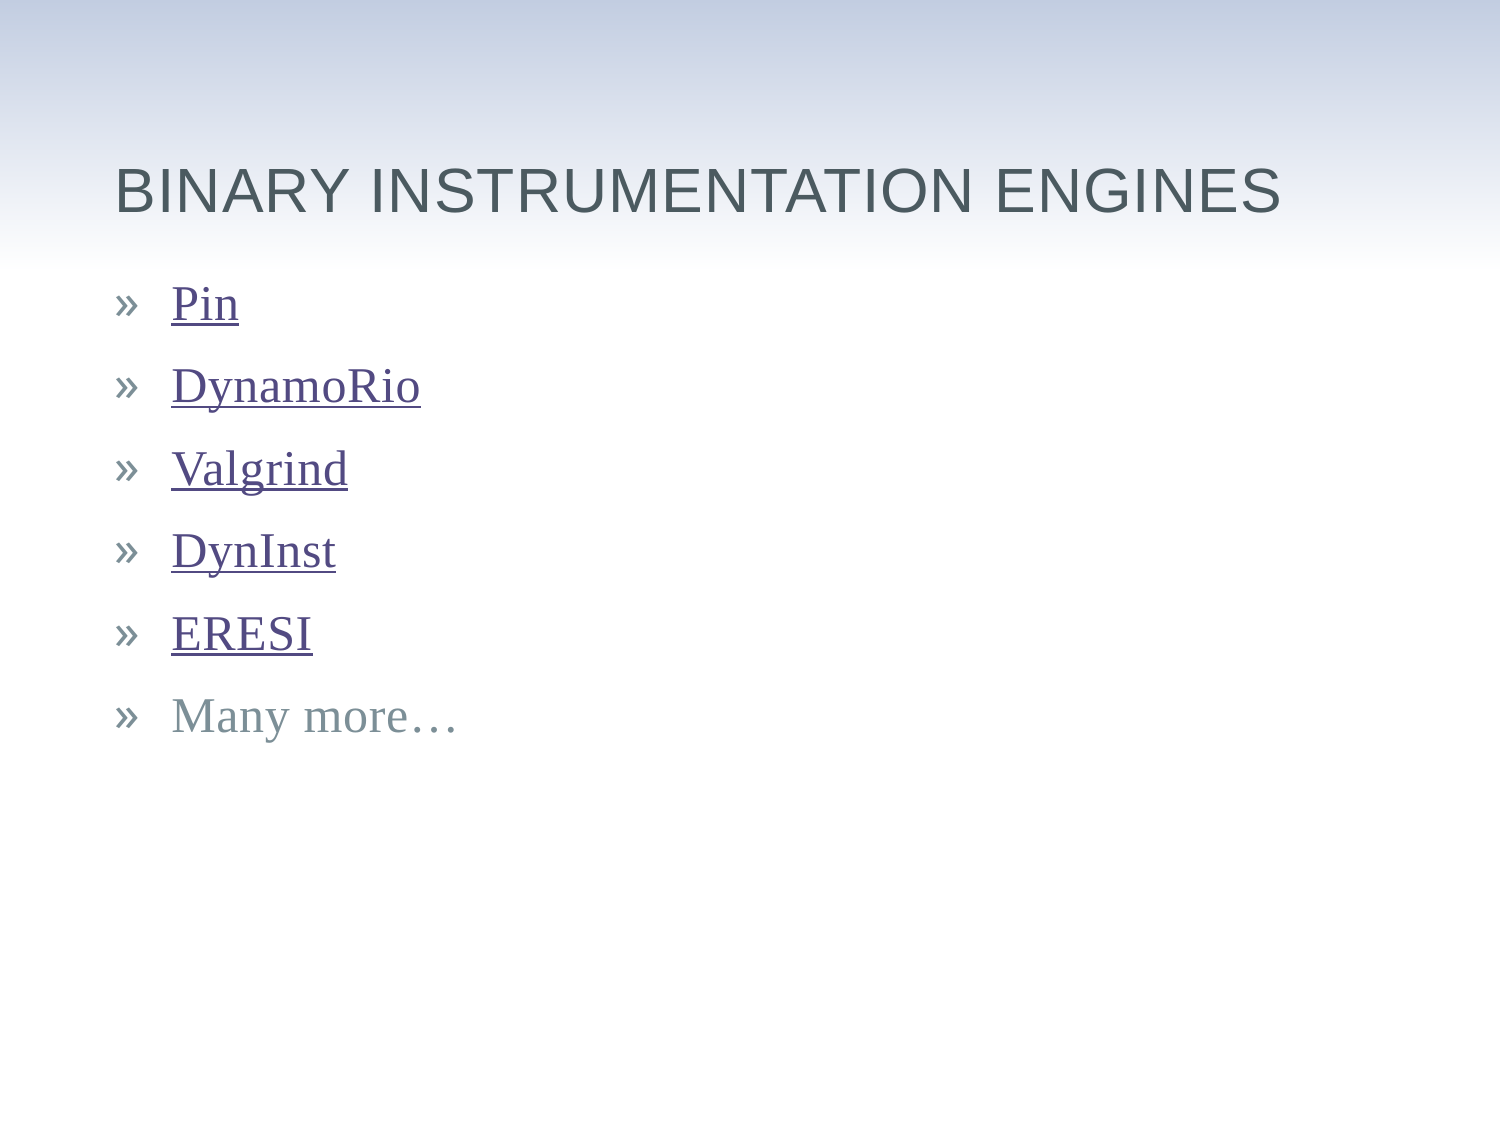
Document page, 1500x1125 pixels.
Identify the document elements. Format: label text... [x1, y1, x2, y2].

title Binary instrumentation engines [99, 45, 1400, 233]
list Pin DynamoRio Valgrind DynInst ERESI Many more… [99, 262, 1400, 938]
